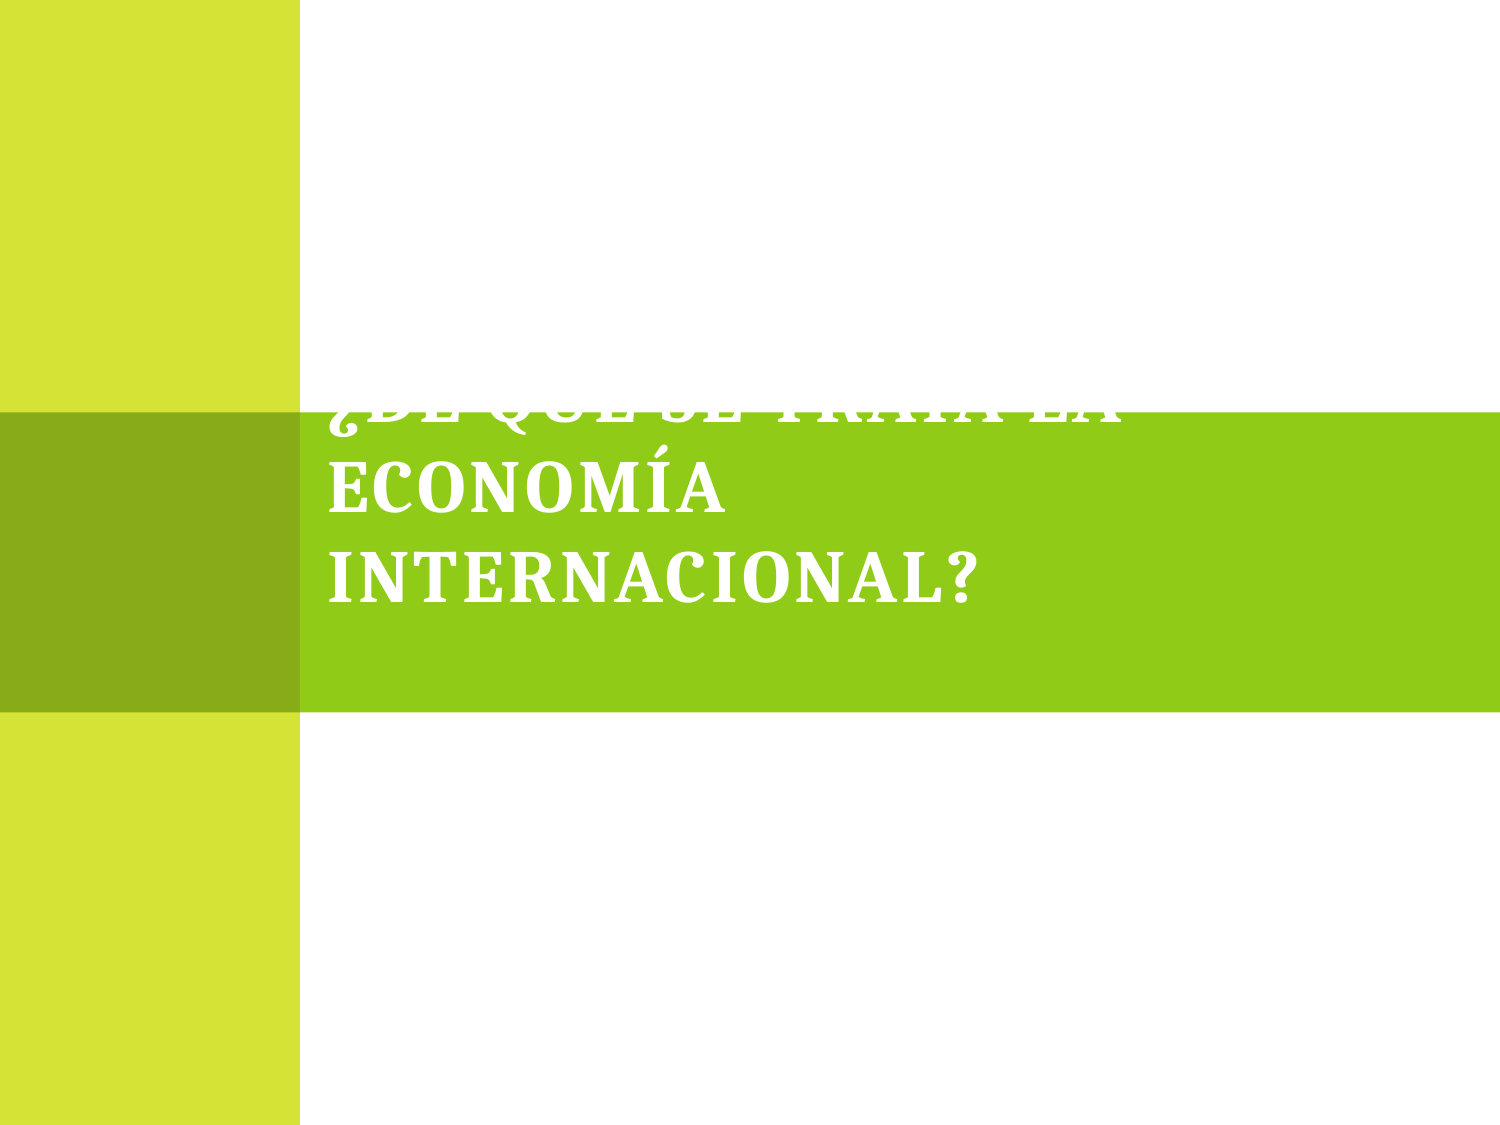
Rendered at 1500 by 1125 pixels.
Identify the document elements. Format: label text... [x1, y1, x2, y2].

title ¿De qué se trata la economía internacional? [312, 437, 1400, 625]
